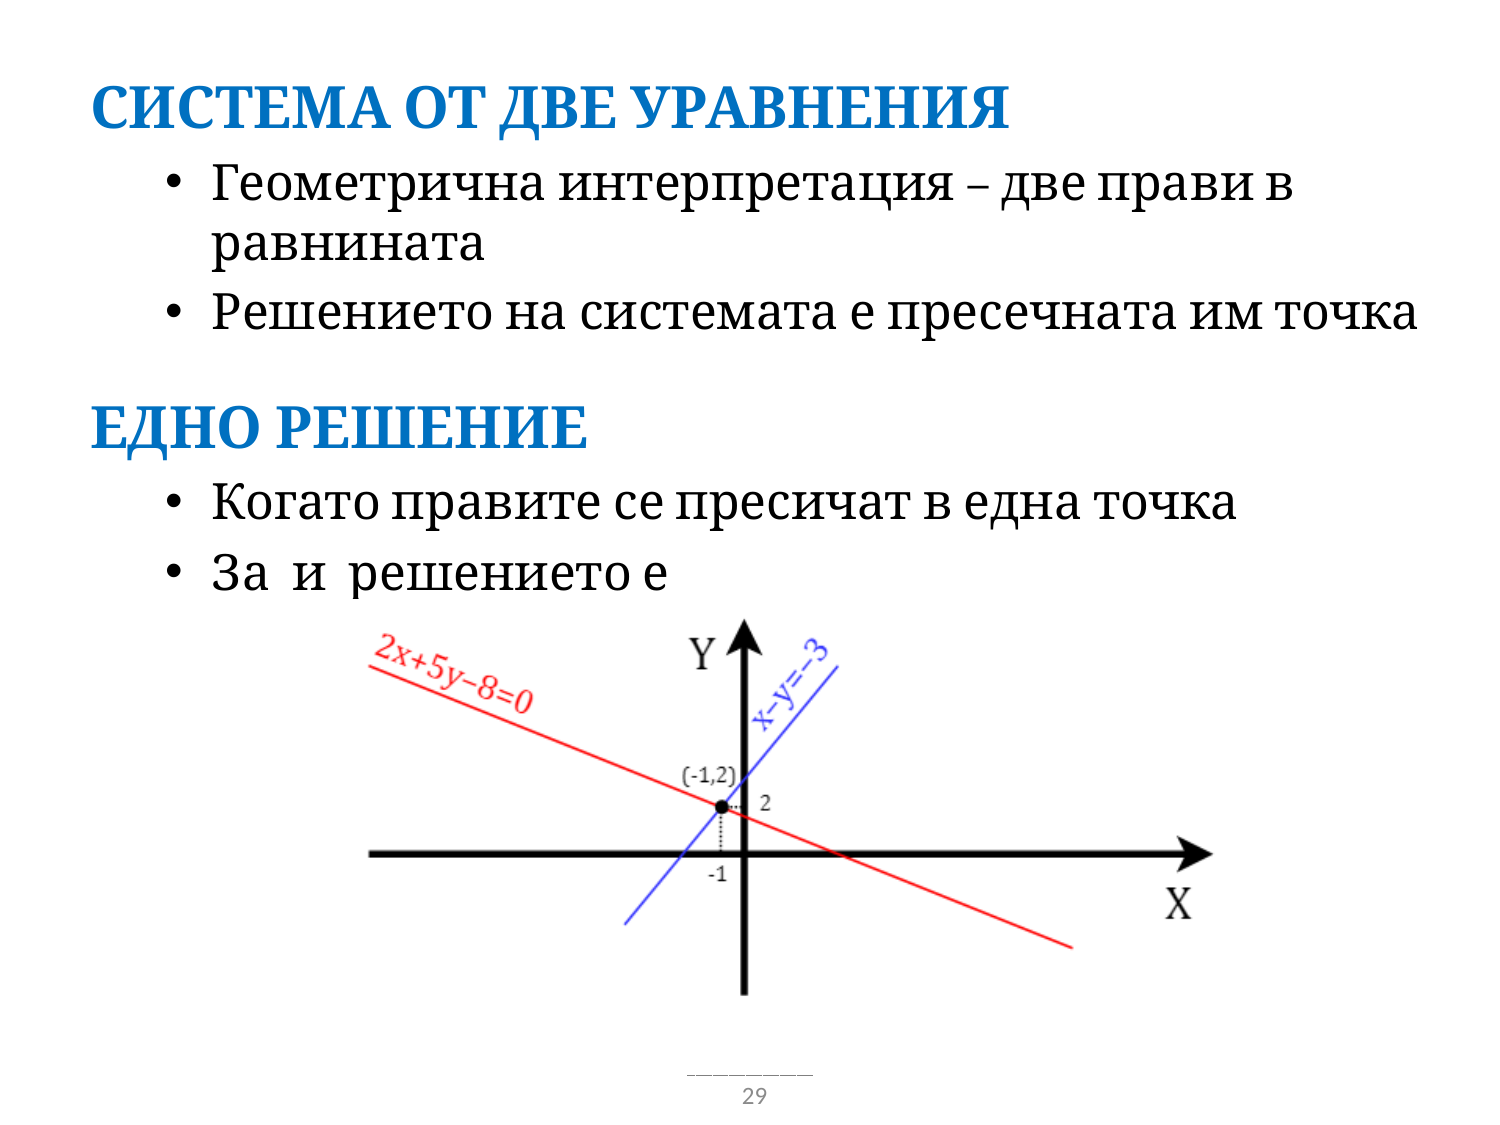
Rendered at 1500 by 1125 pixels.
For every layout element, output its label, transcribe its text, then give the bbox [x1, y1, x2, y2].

picture [348, 599, 1238, 1018]
slide_number 29 [579, 1065, 930, 1125]
